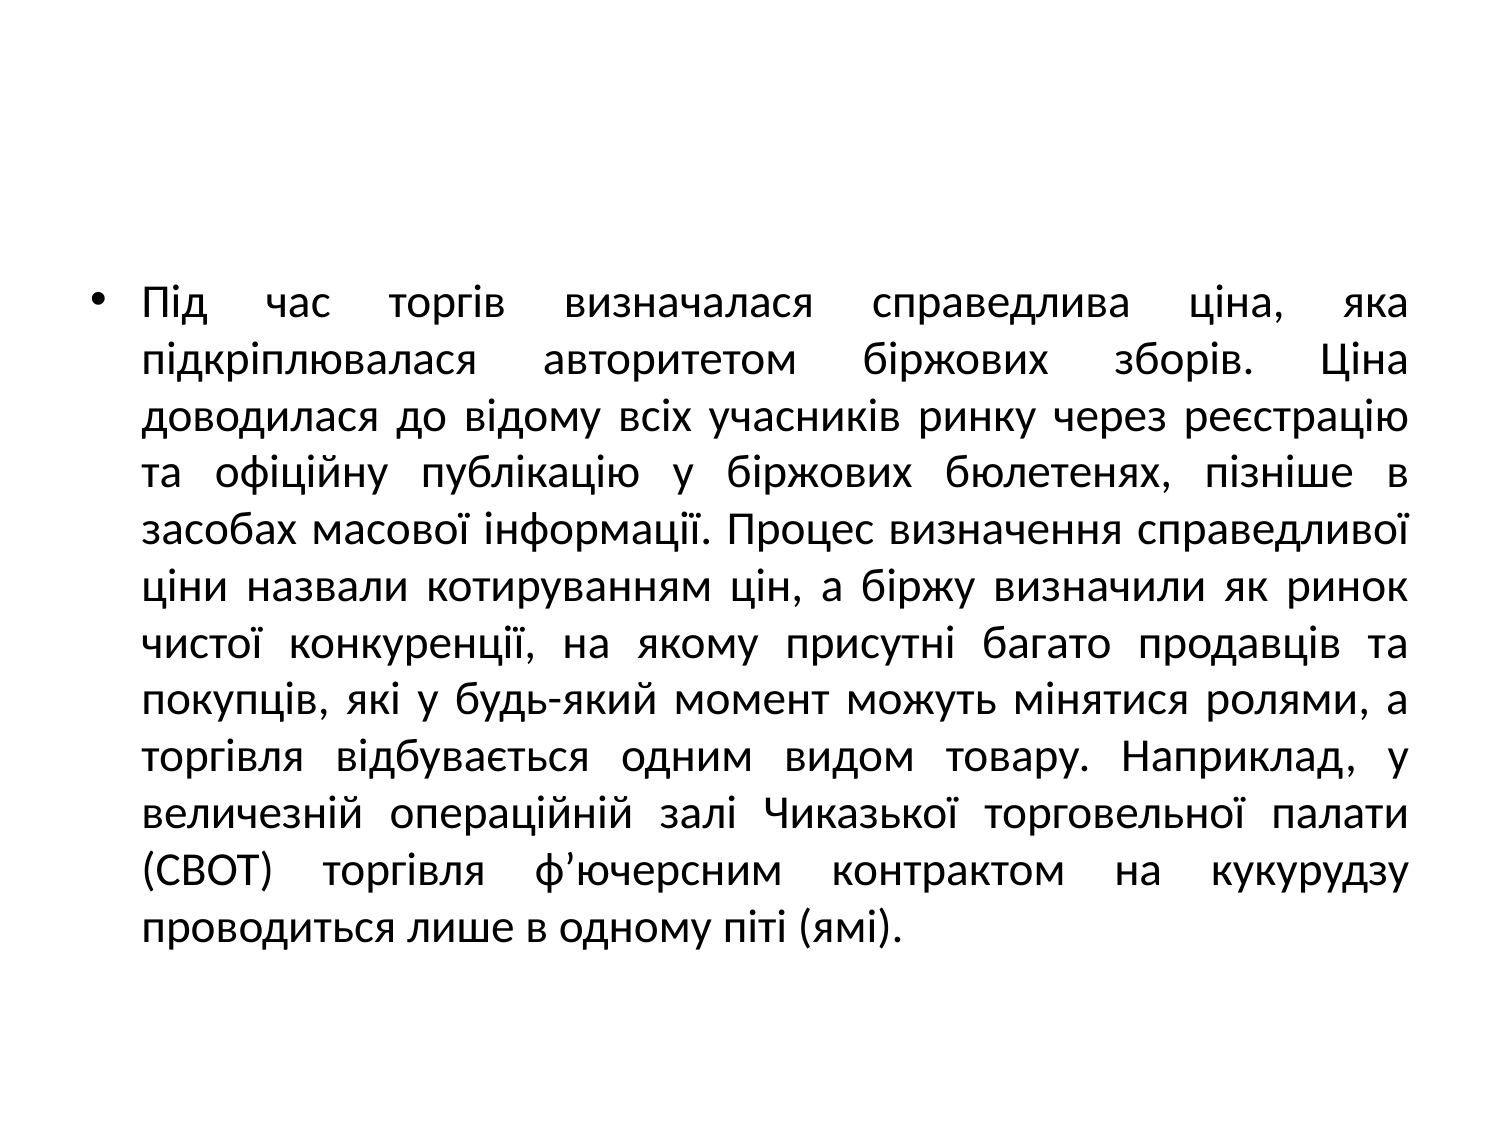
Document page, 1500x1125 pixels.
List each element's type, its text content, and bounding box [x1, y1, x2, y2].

list Під час торгів визначалася справедлива ціна, яка підкріплювалася авторитетом біржових зборів. Ціна доводилася до відому всіх учасників ринку через реєстрацію та офіційну публікацію у біржових бюлетенях, пізніше в засобах масової інформації. Процес визначення справедливої ціни назвали котируванням цін, а біржу визначили як ринок чистої конкуренції, на якому присутні багато продавців та покупців, які у будь-який момент можуть мінятися ролями, а торгівля відбувається одним видом товару. Наприклад, у величезній операційній залі Чиказької торговельної палати (CBOT) торгівля ф’ючерсним контрактом на кукурудзу проводиться лише в одному піті (ямі). [75, 262, 1425, 1005]
